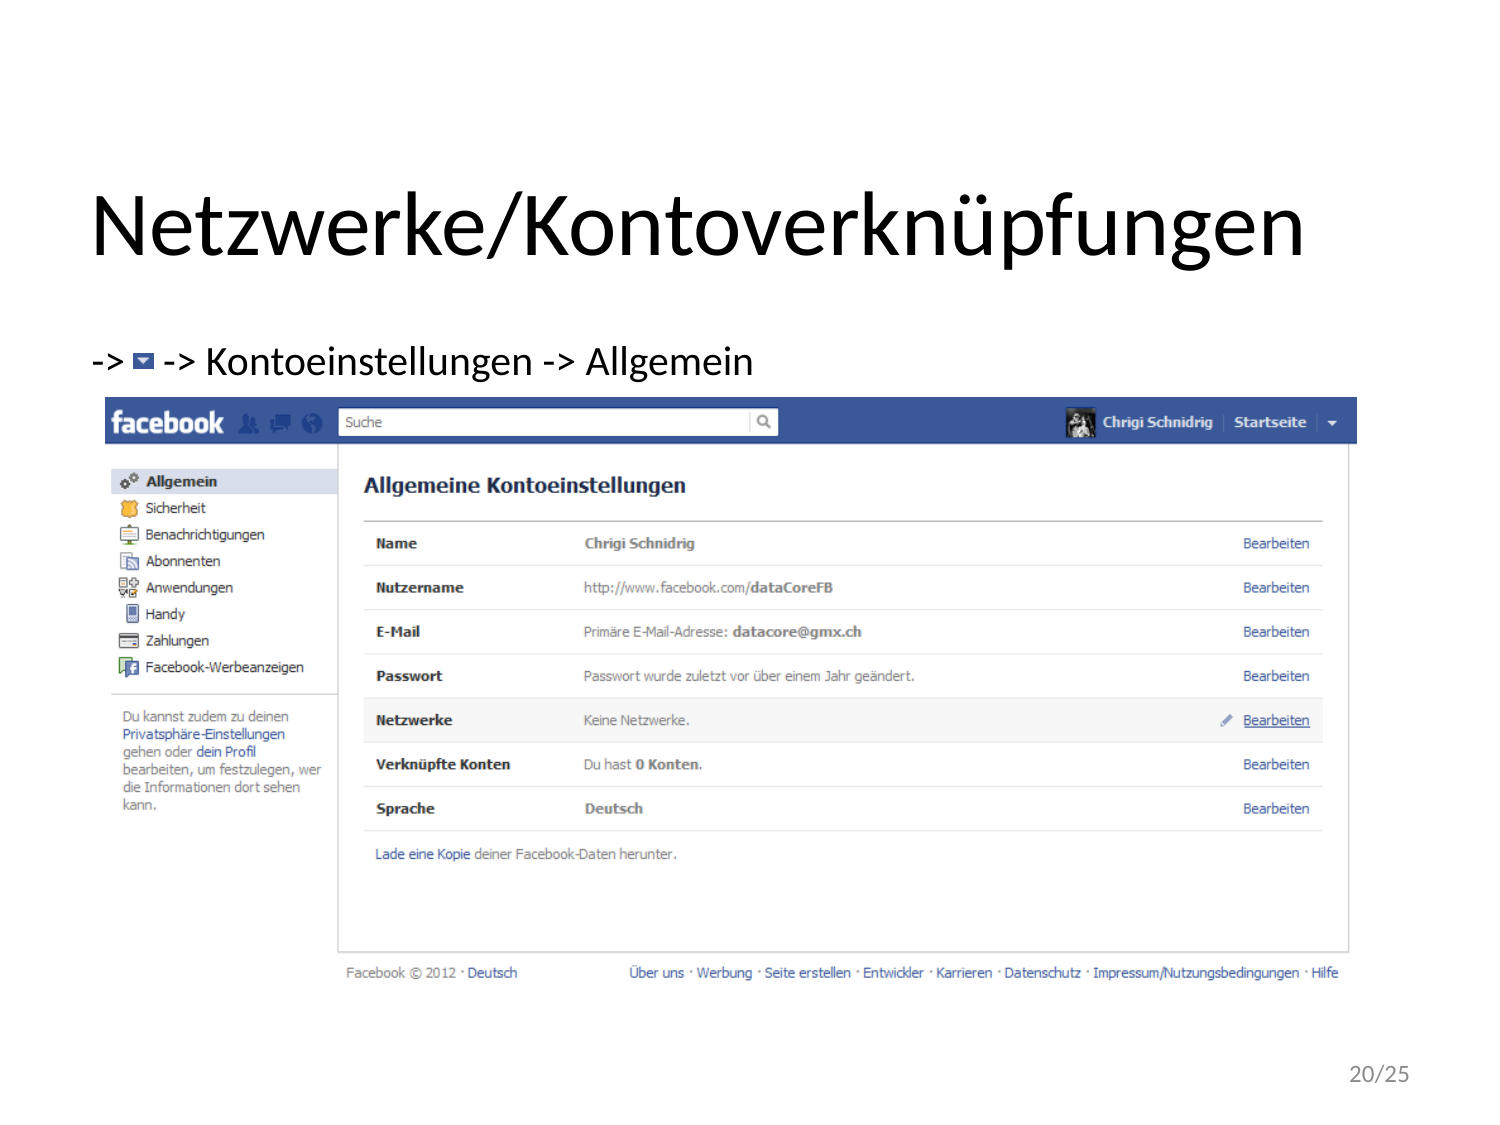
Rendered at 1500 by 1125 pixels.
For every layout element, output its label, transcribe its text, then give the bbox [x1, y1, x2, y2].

slide_number 20/25 [1074, 1042, 1425, 1103]
title Netzwerke/Kontoverknüpfungen [75, 125, 1425, 313]
picture [105, 396, 1357, 988]
text_box -> -> Kontoeinstellungen -> Allgemein [76, 326, 1427, 1005]
picture [132, 353, 154, 370]
